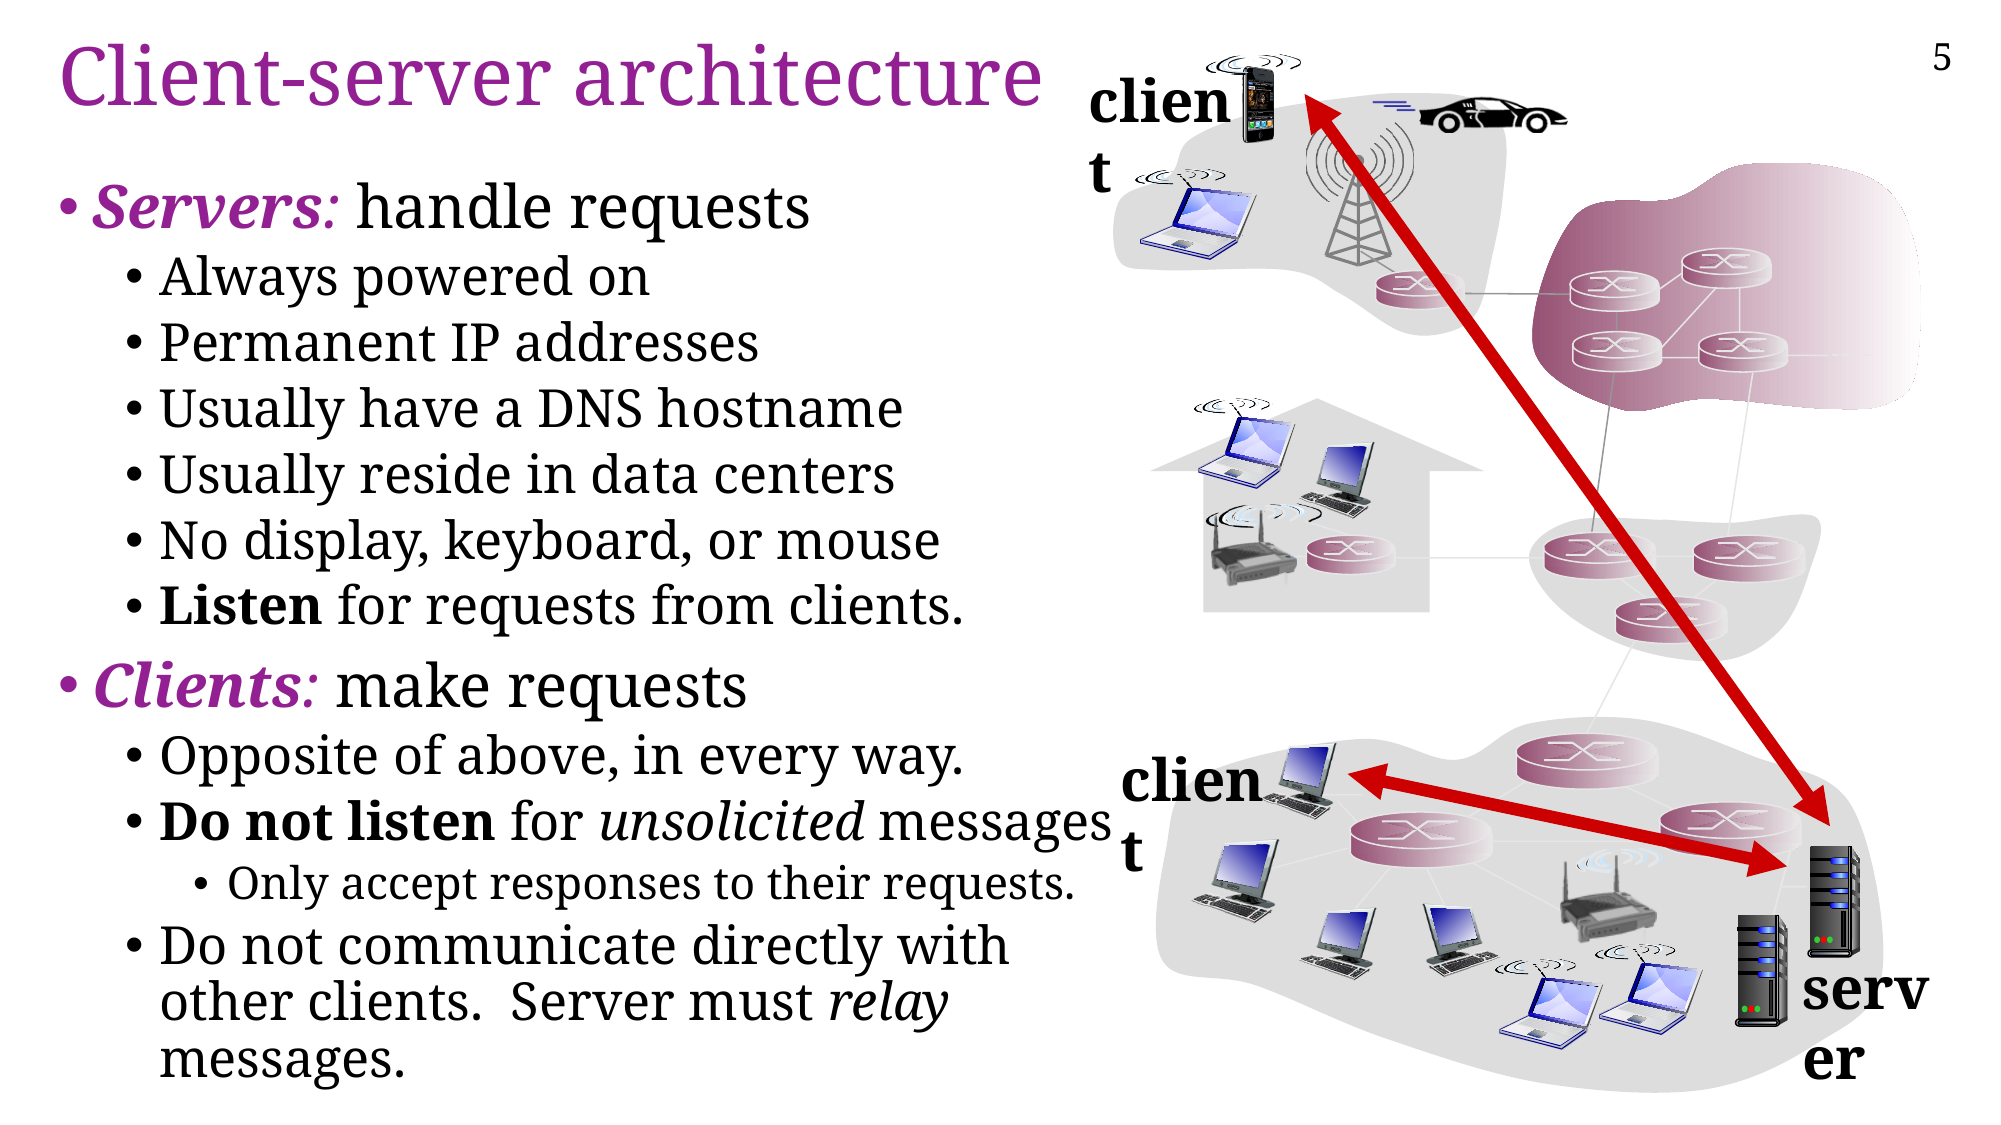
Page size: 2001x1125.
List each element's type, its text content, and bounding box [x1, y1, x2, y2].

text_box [1074, 53, 1970, 1097]
title Client-server architecture [43, 25, 1075, 133]
list Servers: handle requests Always powered on Permanent IP addresses Usually have a DNS hostname Usually reside in data centers No display, keyboard, or mouse Listen for requests from clients. Clients: make requests Opposite of above, in every way. Do not listen for unsolicited messages Only accept responses to their requests. Do not communicate directly with other clients. Server must relay messages. [43, 159, 1154, 1106]
